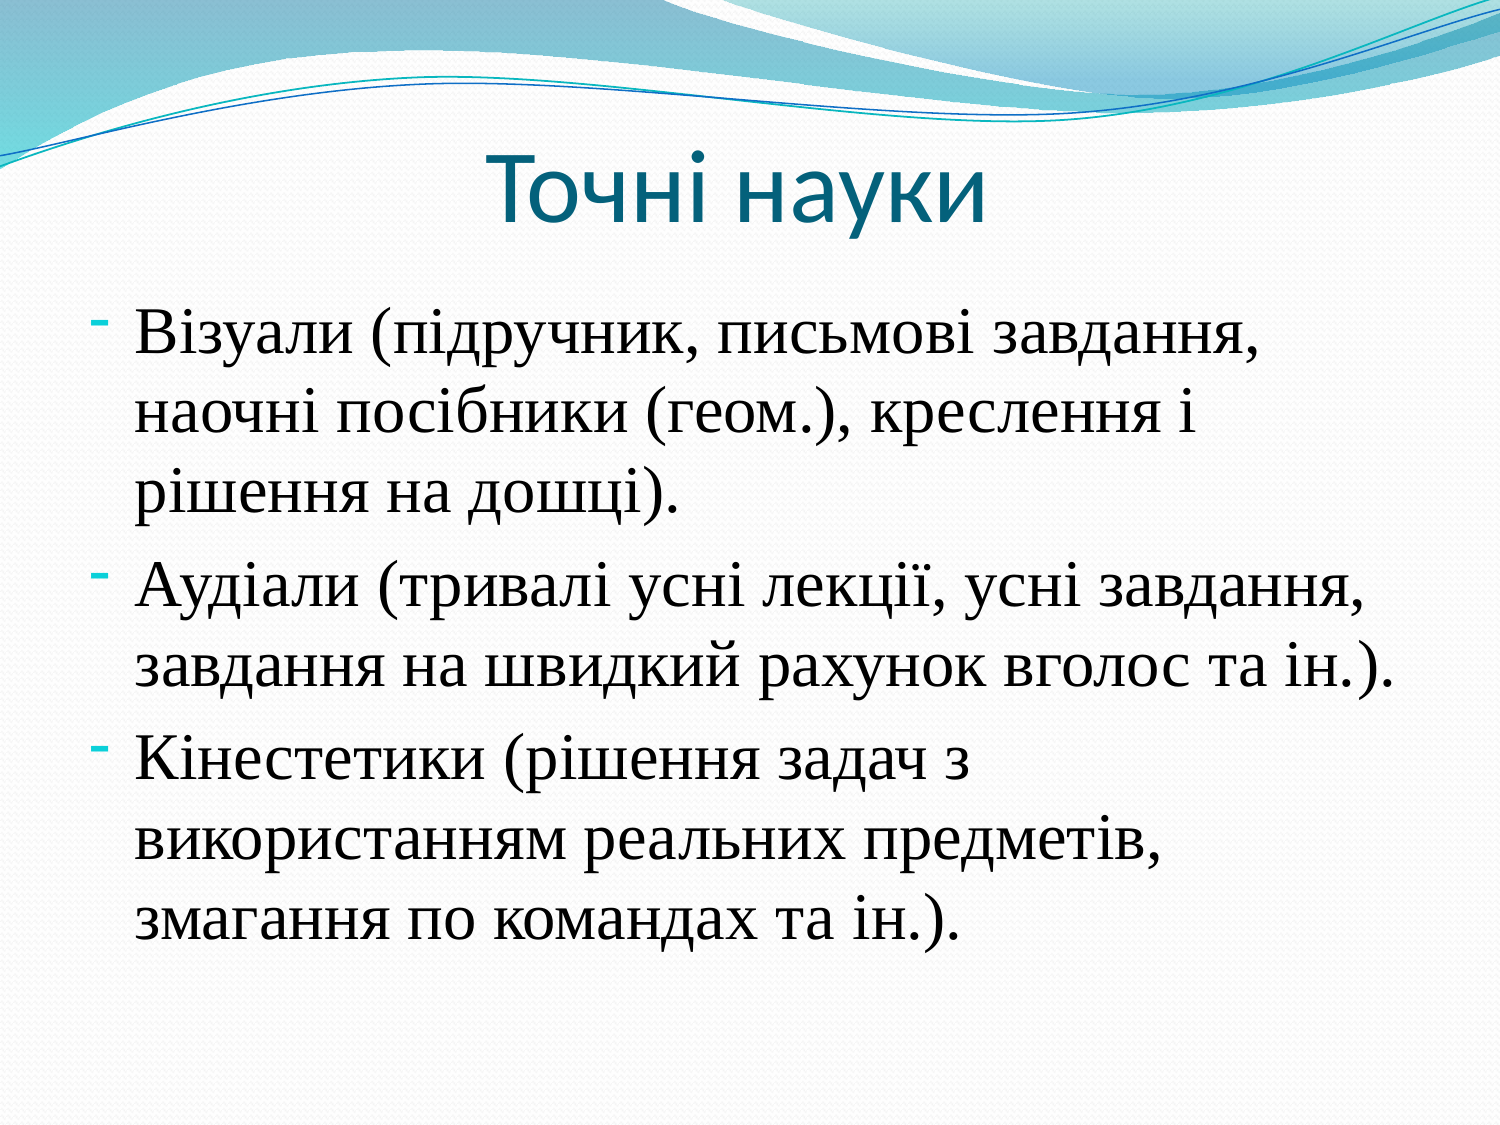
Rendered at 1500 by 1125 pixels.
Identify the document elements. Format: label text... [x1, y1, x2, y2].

title Точні науки [75, 42, 1425, 244]
list Візуали (підручник, письмові завдання, наочні посібники (геом.), креслення і рішення на дошці). Аудіали (тривалі усні лекції, усні завдання, завдання на швидкий рахунок вголос та ін.). Кінестетики (рішення задач з використанням реальних предметів, змагання по командах та ін.). [75, 278, 1425, 1038]
